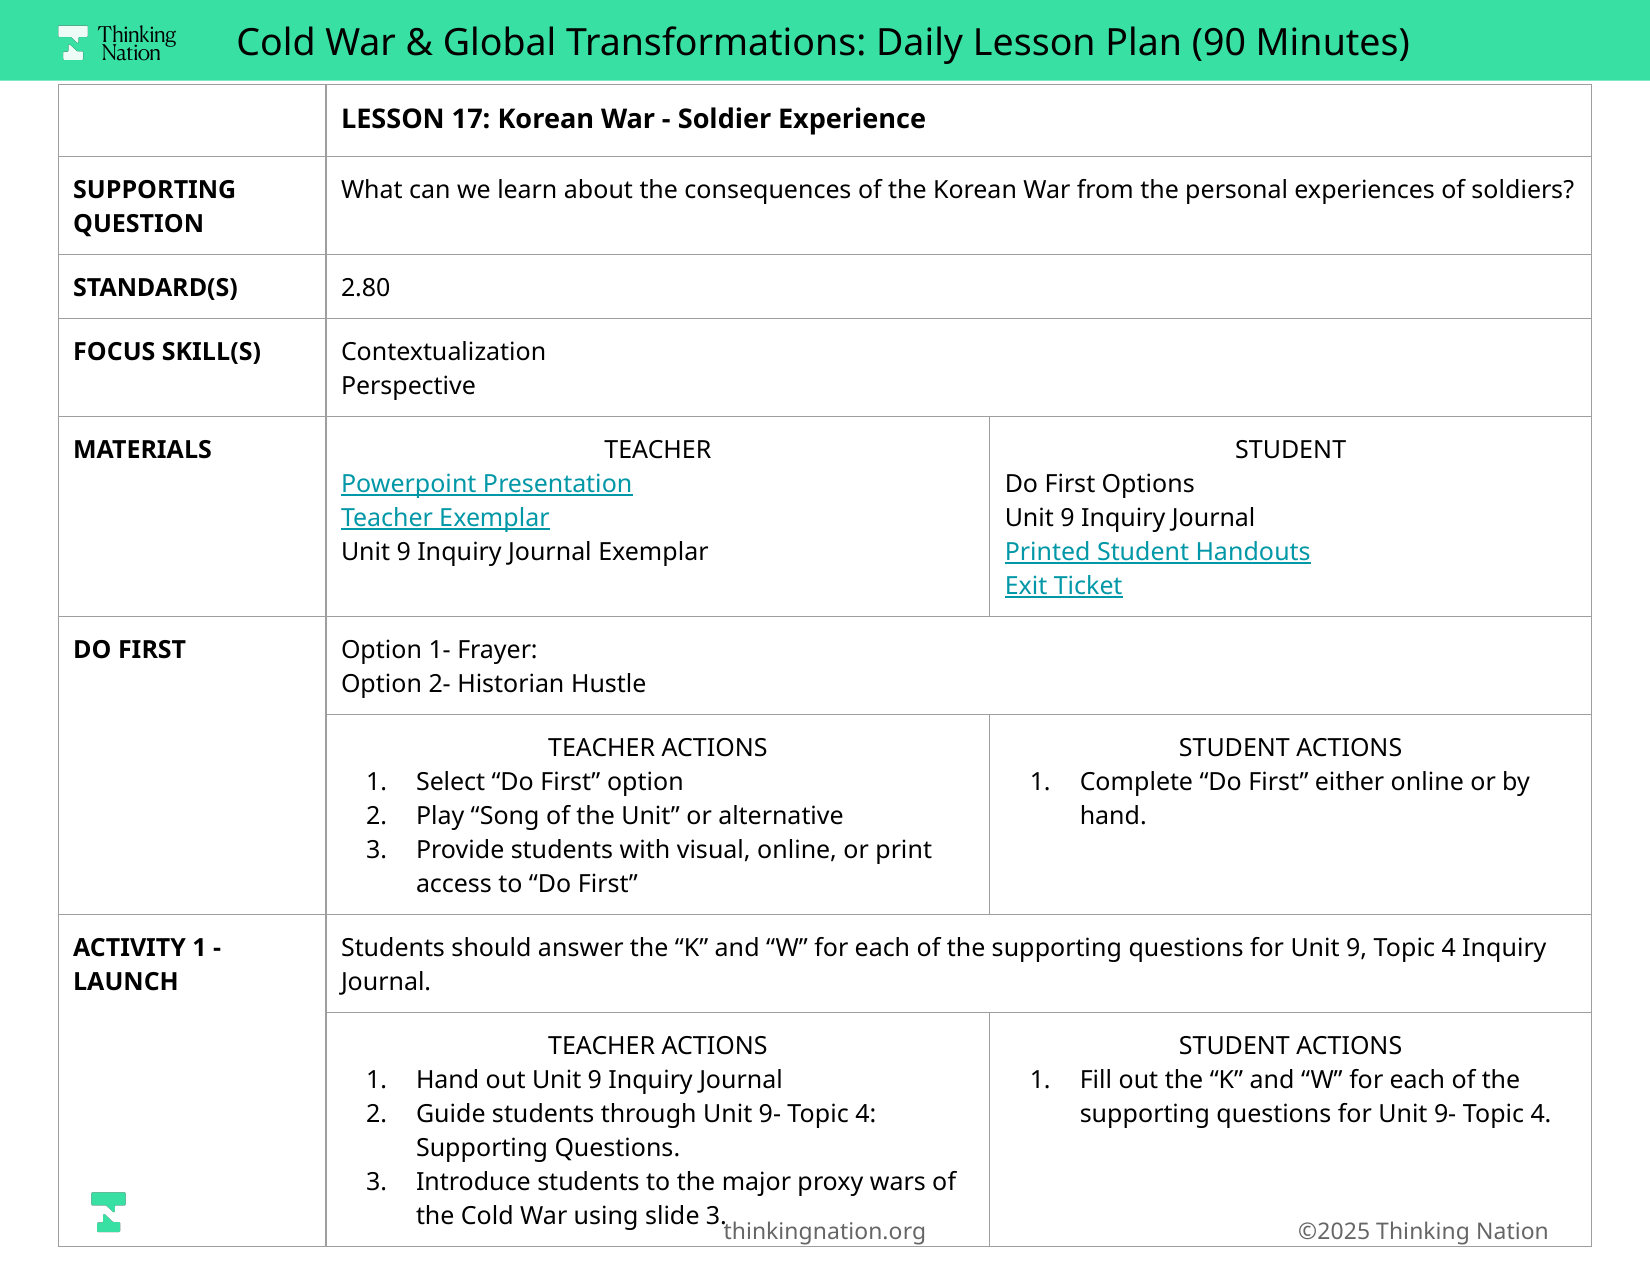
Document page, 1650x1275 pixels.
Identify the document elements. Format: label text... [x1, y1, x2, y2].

table_cell TEACHER ACTIONS Select “Do First” option Play “Song of the Unit” or alternative Provide students with visual, online, or print access to “Do First” [327, 715, 989, 914]
table_cell STUDENT ACTIONS Fill out the “K” and “W” for each of the supporting questions for Unit 9- Topic 4. [990, 1013, 1591, 1246]
table_cell TEACHER Powerpoint Presentation Teacher Exemplar Unit 9 Inquiry Journal Exemplar [327, 417, 989, 616]
text_box Cold War & Global Transformations: Daily Lesson Plan (90 Minutes) [0, 0, 1650, 81]
table_cell Option 1- Frayer: Option 2- Historian Hustle [327, 617, 1591, 714]
table_cell MATERIALS [59, 417, 325, 616]
table_cell SUPPORTING QUESTION [59, 157, 325, 254]
table_cell What can we learn about the consequences of the Korean War from the personal experiences of soldiers? [327, 157, 1591, 254]
table_cell TEACHER ACTIONS Hand out Unit 9 Inquiry Journal Guide students through Unit 9- Topic 4: Supporting Questions. Introduce students to the major proxy wars of the Cold War using slide 3. [327, 1013, 989, 1246]
table_cell DO FIRST [59, 617, 325, 914]
table_cell FOCUS SKILL(S) [59, 319, 325, 416]
table_cell Contextualization Perspective [327, 319, 1591, 416]
picture [80, 1184, 136, 1240]
table_header [59, 85, 325, 156]
picture [45, 14, 180, 85]
table_cell STUDENT ACTIONS Complete “Do First” either online or by hand. [990, 715, 1591, 914]
table_cell 2.80 [327, 255, 1591, 318]
table_cell STANDARD(S) [59, 255, 325, 318]
table_cell ACTIVITY 1 - LAUNCH [59, 915, 325, 1246]
table_cell STUDENT Do First Options Unit 9 Inquiry Journal Printed Student Handouts Exit Ticket [990, 417, 1591, 616]
table_header LESSON 17: Korean War - Soldier Experience [327, 85, 1591, 156]
table_cell Students should answer the “K” and “W” for each of the supporting questions for Unit 9, Topic 4 Inquiry Journal. [327, 915, 1591, 1012]
